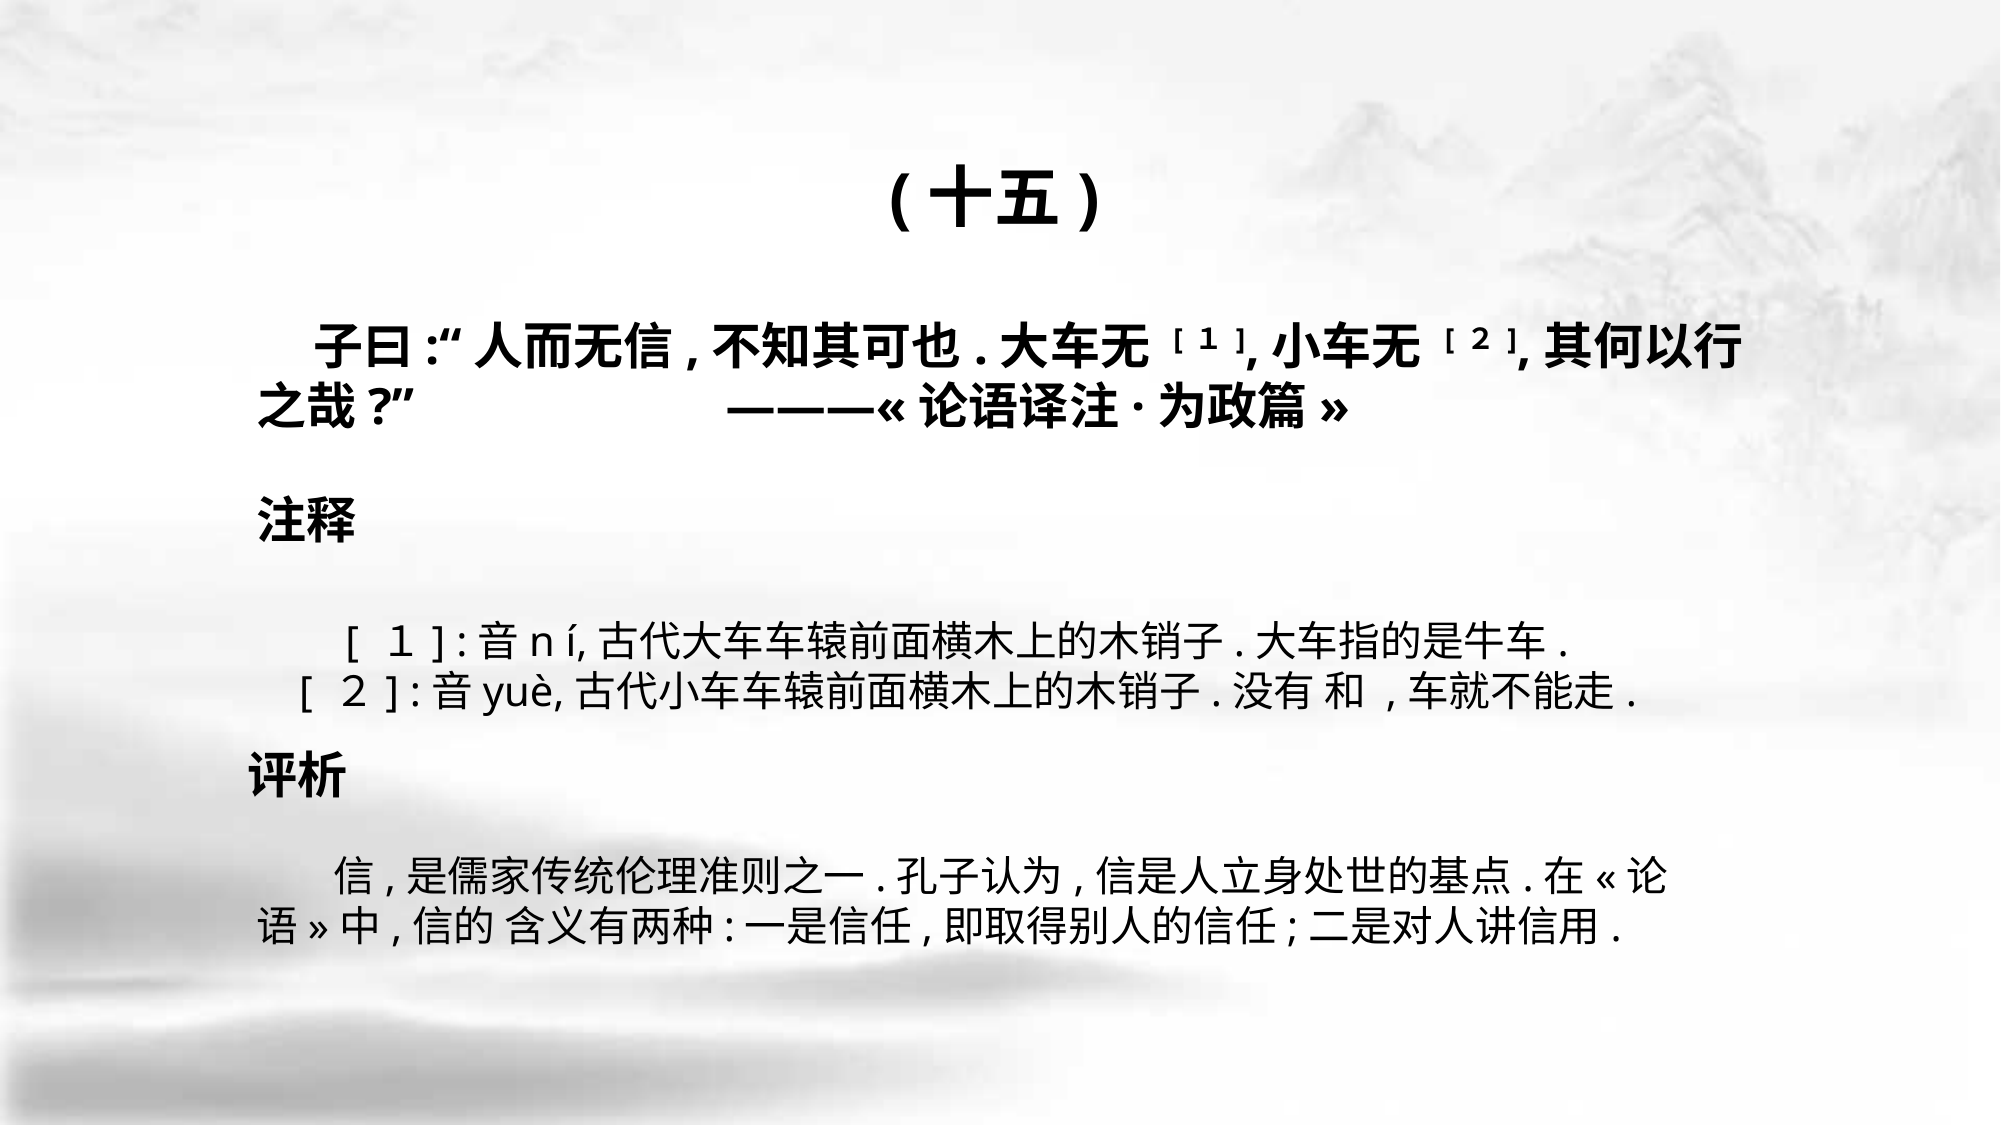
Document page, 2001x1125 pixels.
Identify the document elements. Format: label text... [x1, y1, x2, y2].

picture [0, 0, 2001, 1125]
text_box 评析 [232, 735, 371, 811]
text_box 注释 [241, 481, 372, 556]
text_box (十五) 子曰:“人而无信,不知其可也.大车无 [１],小车无 [２],其何以行之哉?” ———«论语译注·为政篇» [ １] :音n í,古代大车车辕前面横木上的木销子.大车指的是牛车. [ ２] :音yuè,古代小车车辕前面横木上的木销子.没有 和 ,车就不能走. 信,是儒家传统伦理准则之一.孔子认为,信是人立身处世的基点.在«论语»中,信的 含义有两种:一是信任,即取得别人的信任;二是对人讲信用. [241, 147, 1766, 958]
